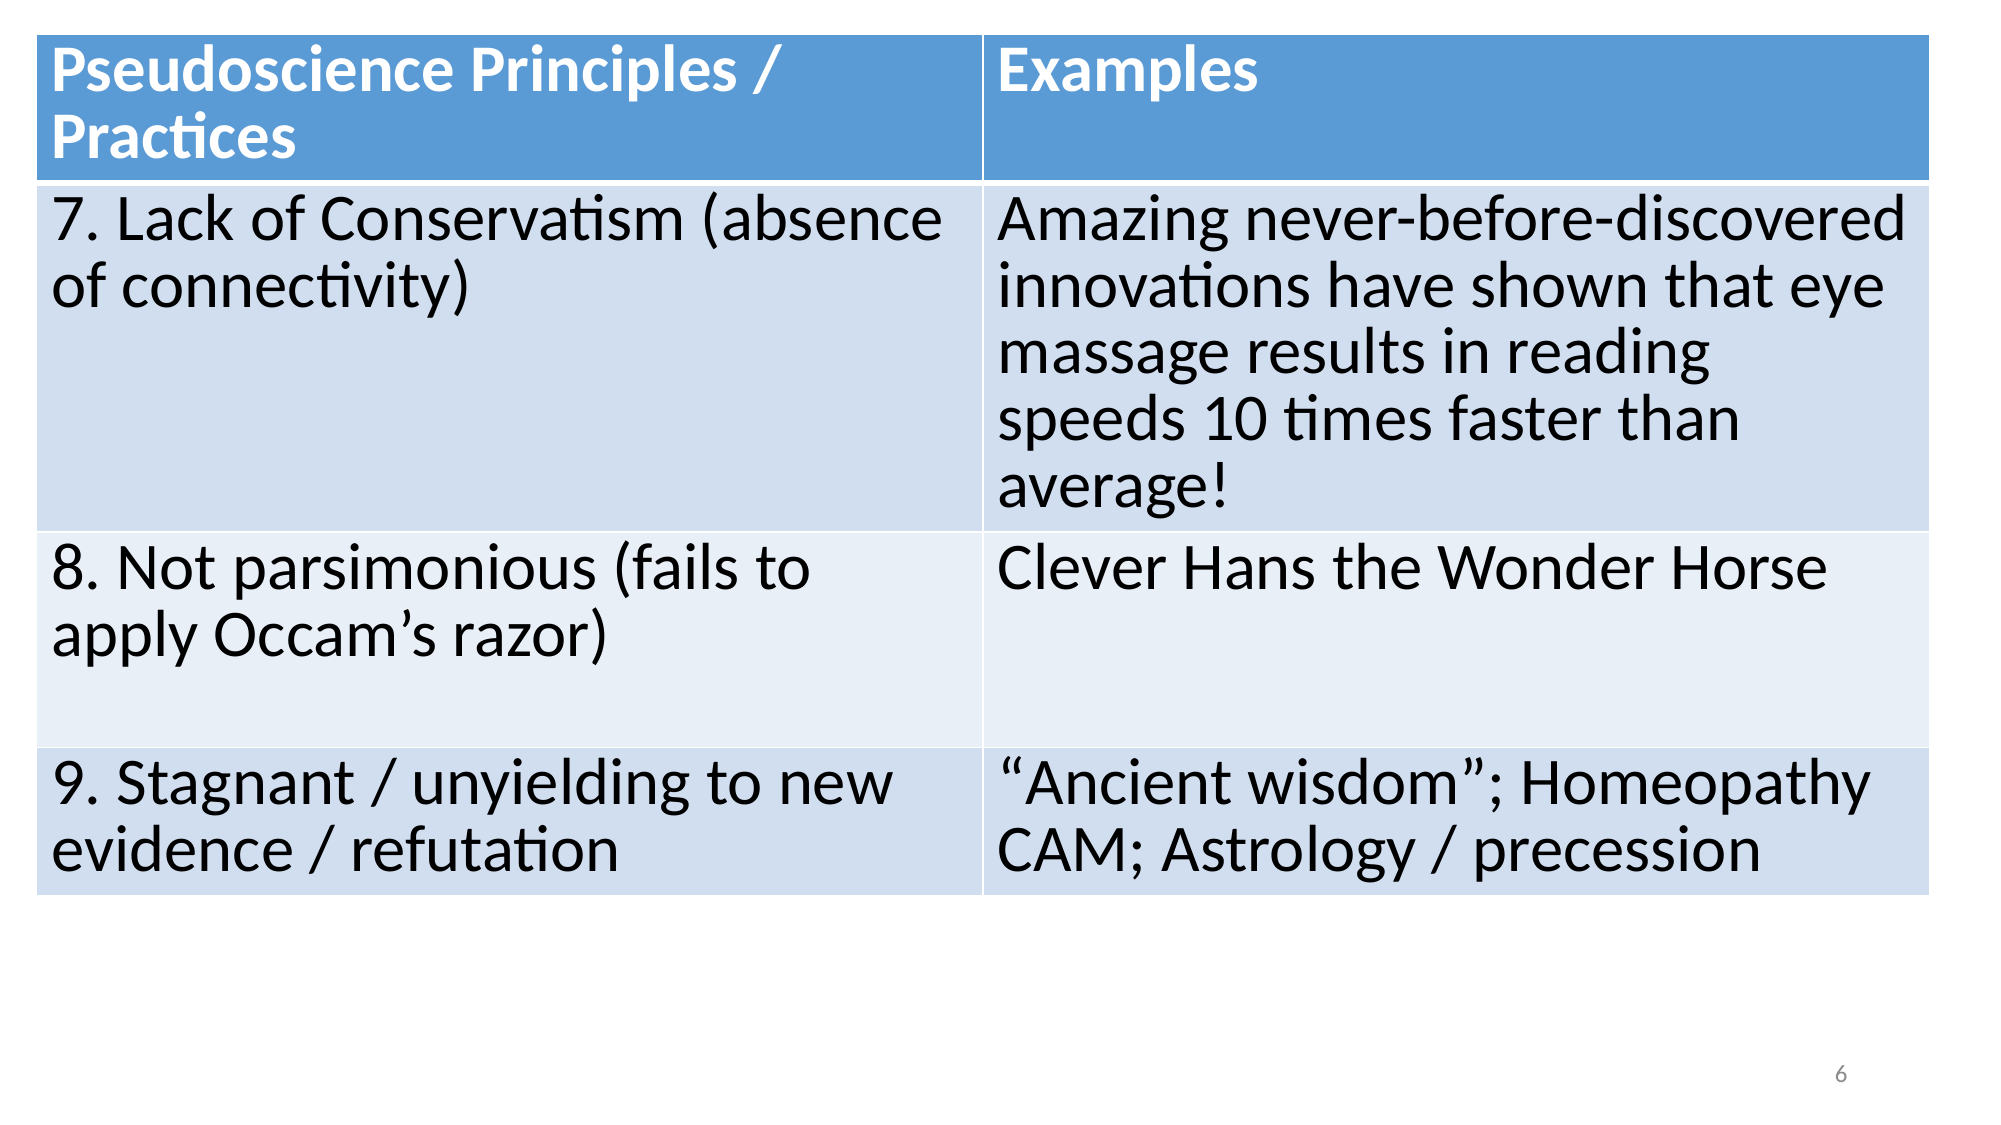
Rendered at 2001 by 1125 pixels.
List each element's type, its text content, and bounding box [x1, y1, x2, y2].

table_cell 9. Stagnant / unyielding to new evidence / refutation [37, 748, 982, 895]
table_header Pseudoscience Principles / Practices [37, 35, 982, 180]
table_cell Clever Hans the Wonder Horse [984, 533, 1929, 747]
slide_number 6 [1412, 1042, 1863, 1103]
table_cell Amazing never-before-discovered innovations have shown that eye massage results in reading speeds 10 times faster than average! [984, 186, 1929, 531]
table_cell 8. Not parsimonious (fails to apply Occam’s razor) [37, 533, 982, 747]
table_cell “Ancient wisdom”; Homeopathy CAM; Astrology / precession [984, 748, 1929, 895]
table_cell 7. Lack of Conservatism (absence of connectivity) [37, 186, 982, 531]
table_header Examples [984, 35, 1929, 180]
